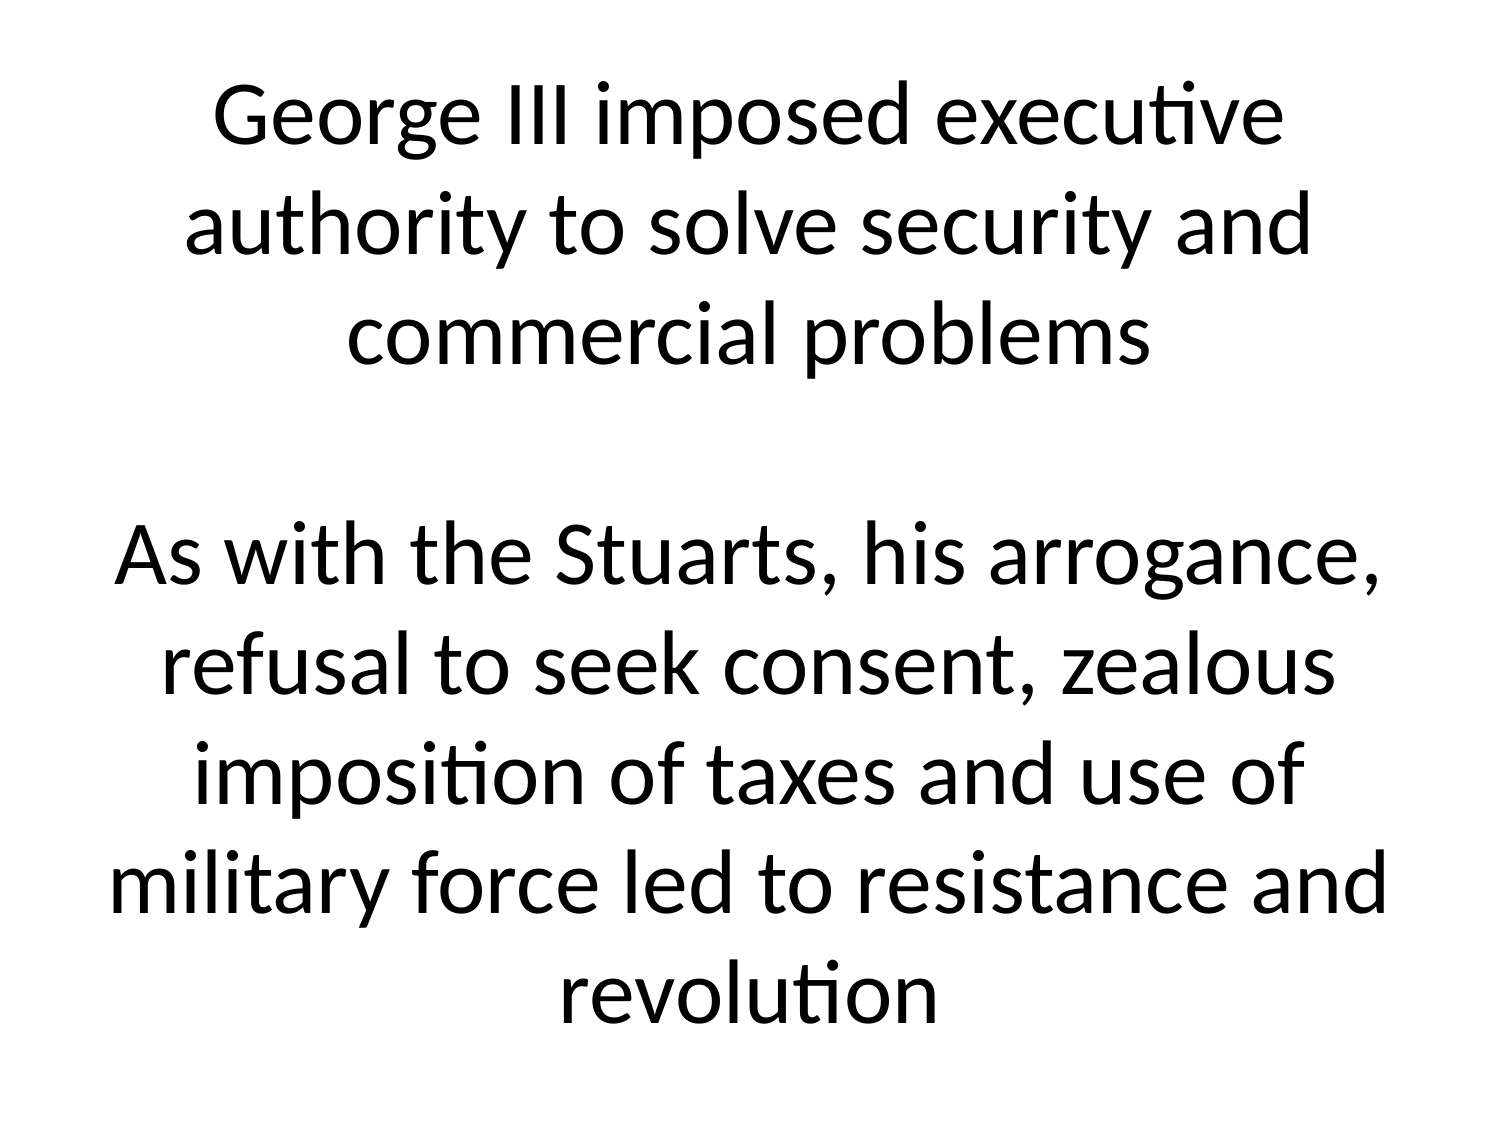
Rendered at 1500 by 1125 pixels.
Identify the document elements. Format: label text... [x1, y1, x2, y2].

title George III imposed executive authority to solve security and commercial problems As with the Stuarts, his arrogance, refusal to seek consent, zealous imposition of taxes and use of military force led to resistance and revolution [74, 44, 1426, 1051]
